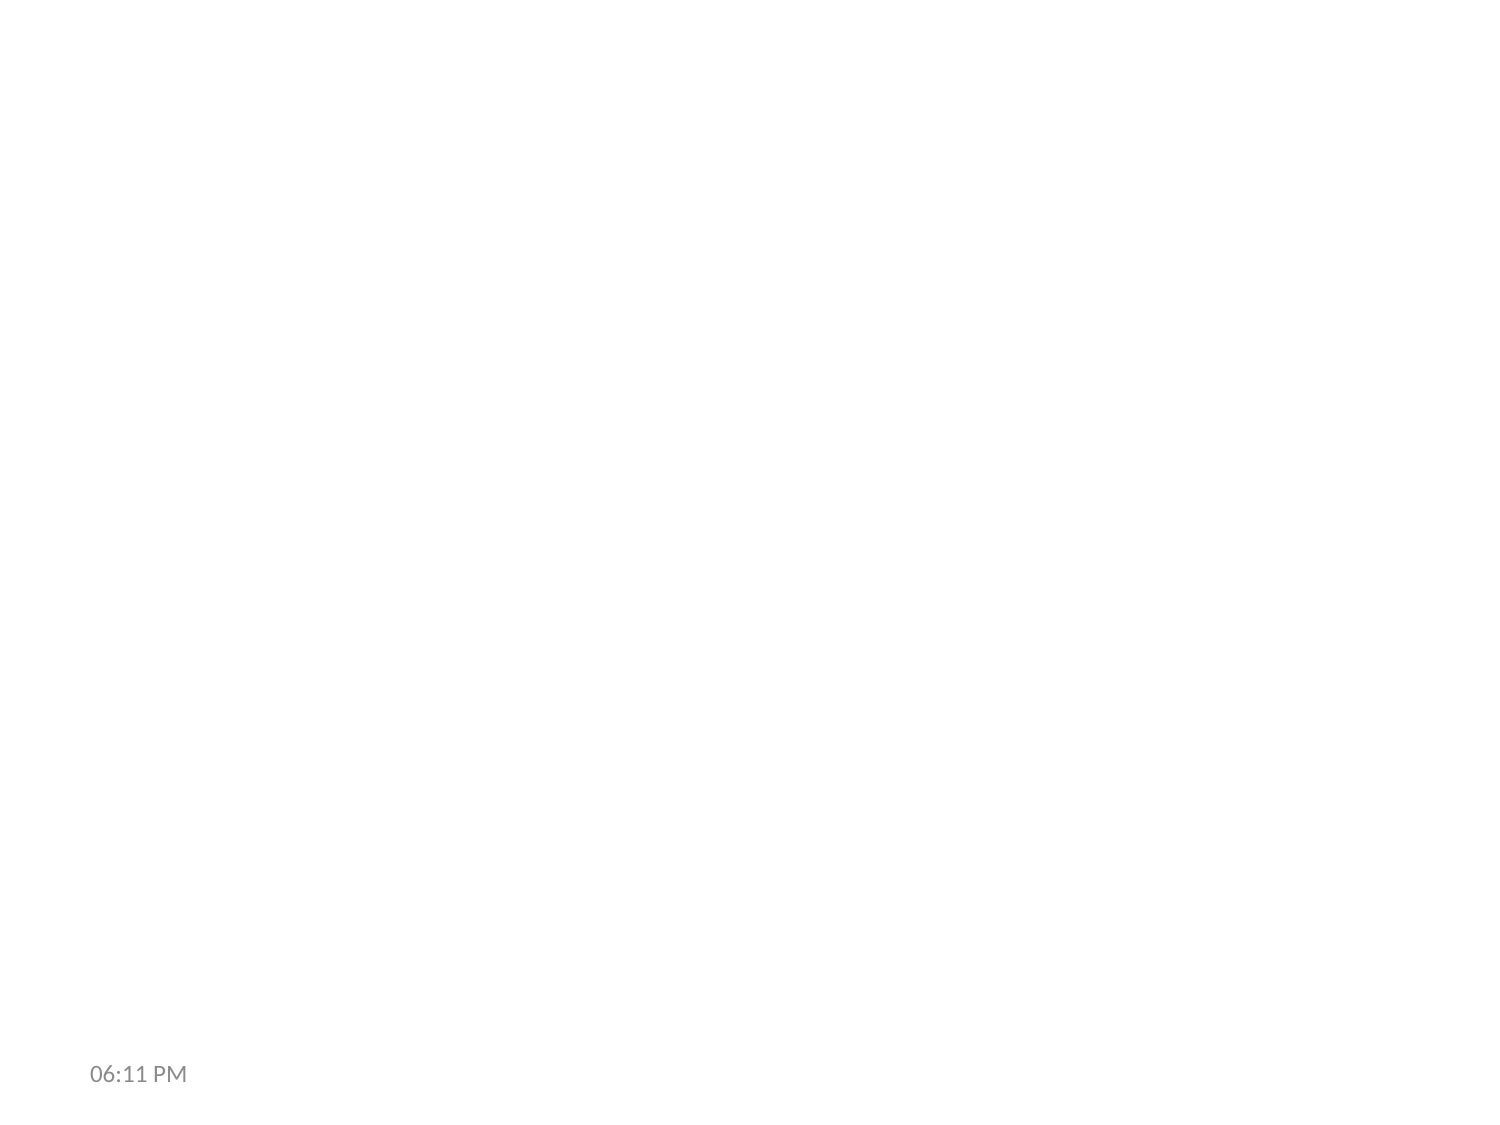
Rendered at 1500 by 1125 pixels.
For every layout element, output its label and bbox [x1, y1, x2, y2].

slide_number [75, 1042, 425, 1103]
